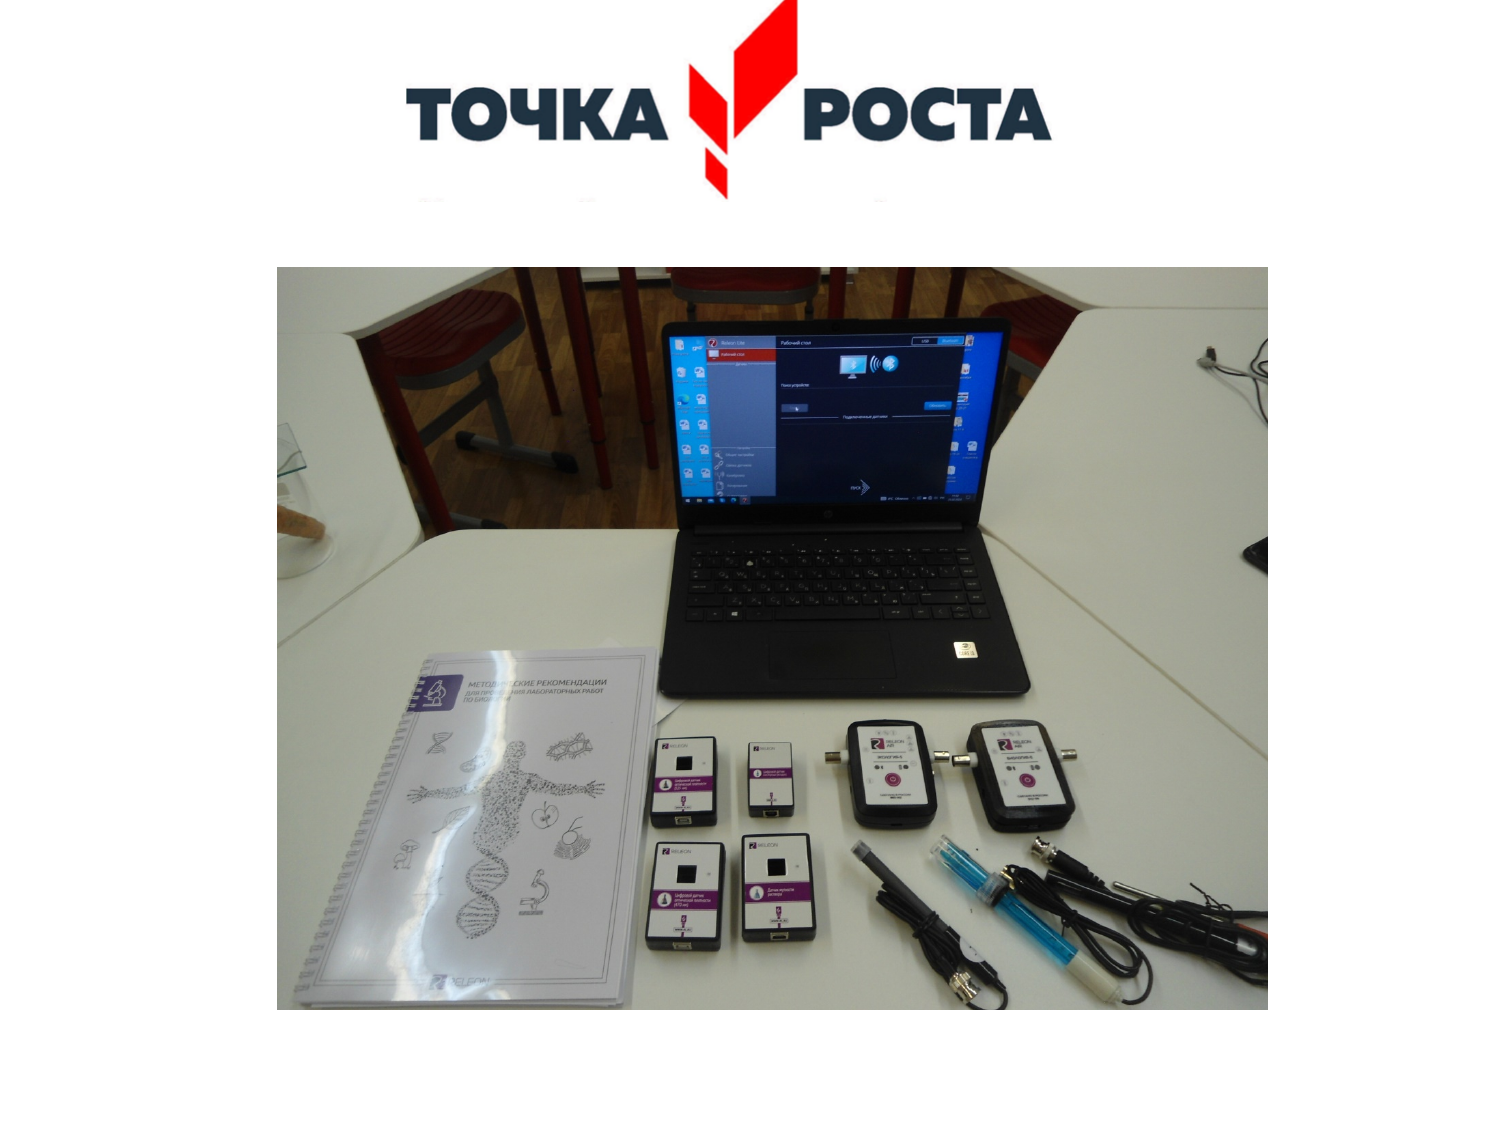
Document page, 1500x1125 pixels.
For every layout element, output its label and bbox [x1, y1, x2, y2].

list [277, 266, 1268, 1010]
picture [336, 0, 1115, 202]
